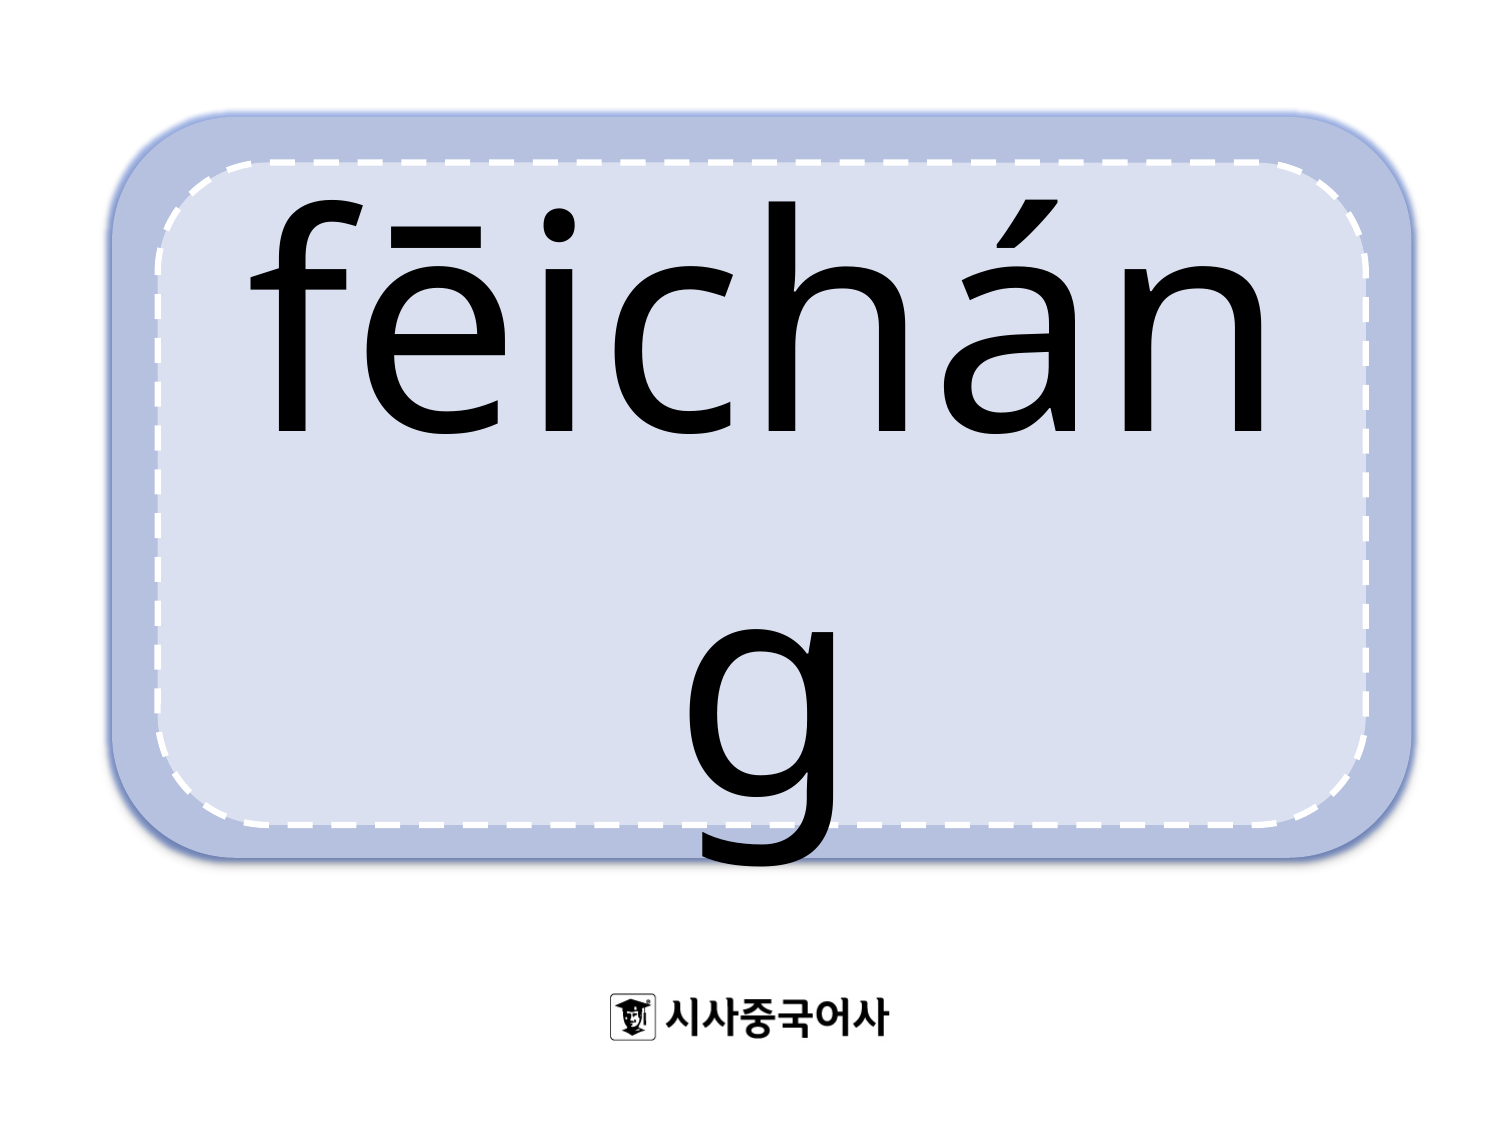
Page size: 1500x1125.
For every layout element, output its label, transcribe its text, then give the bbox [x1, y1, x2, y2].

text_box fēicháng [162, 160, 1371, 824]
picture [602, 987, 898, 1047]
